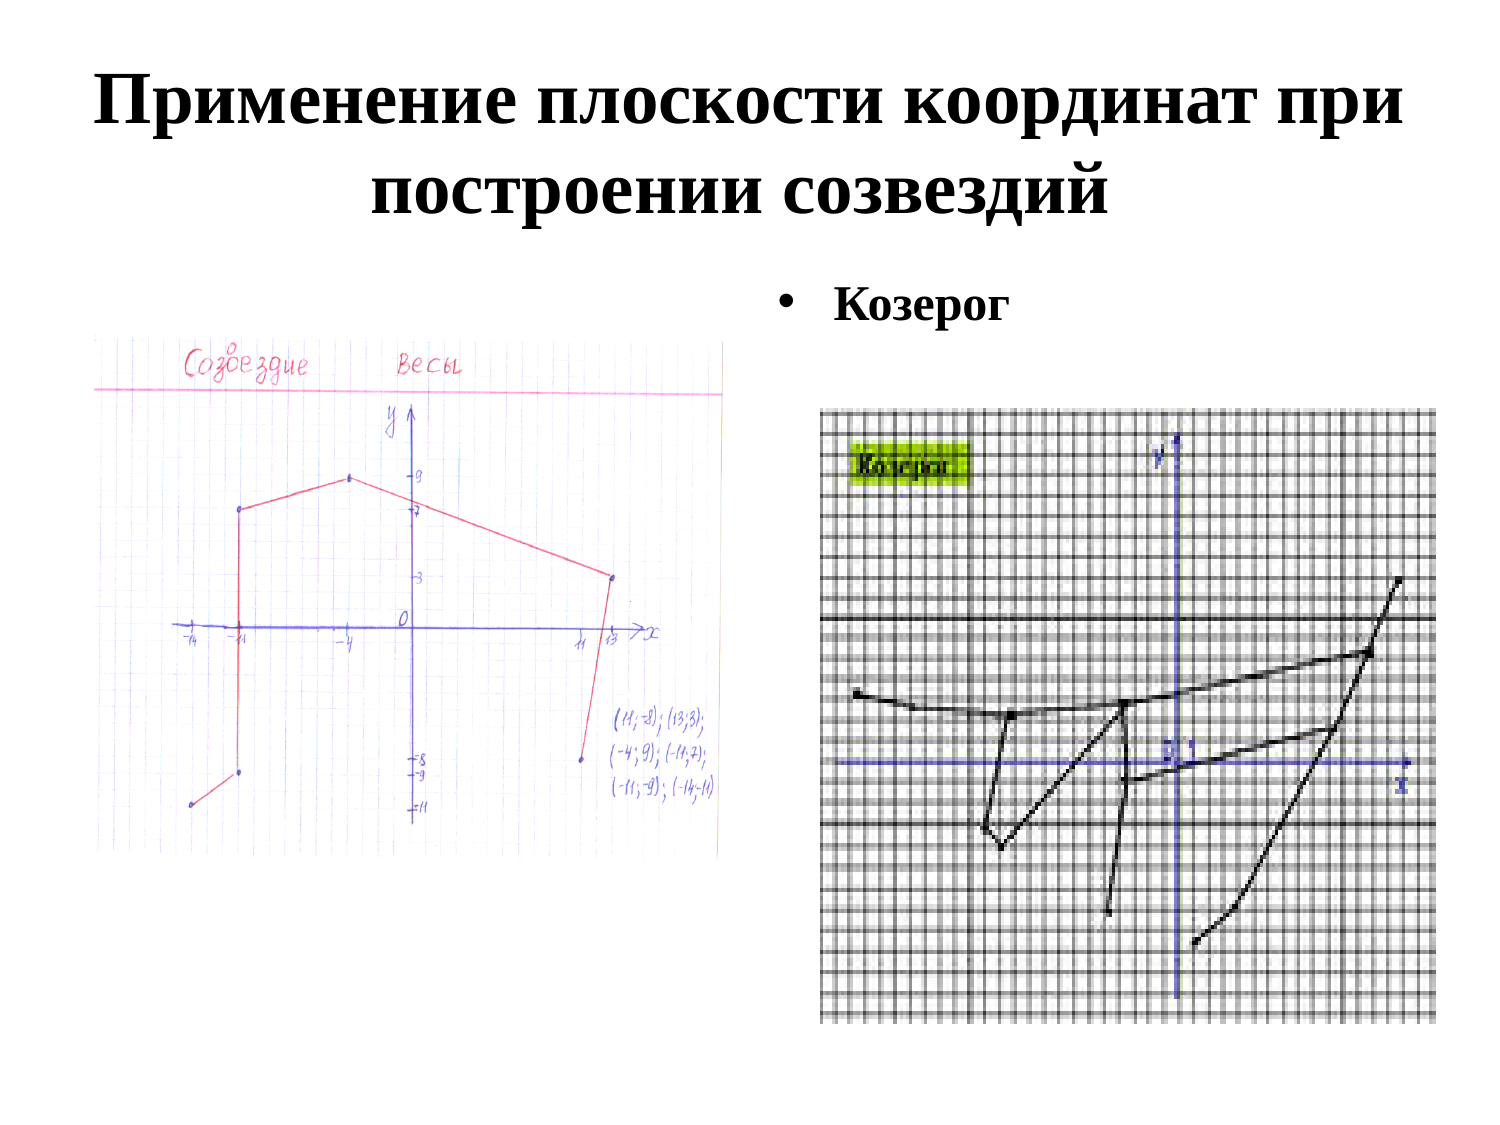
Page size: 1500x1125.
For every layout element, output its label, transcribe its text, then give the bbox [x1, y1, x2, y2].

picture [820, 408, 1436, 1024]
title Применение плоскости координат при построении созвездий [75, 45, 1425, 233]
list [40, 326, 738, 881]
list Козерог [762, 262, 1425, 1005]
